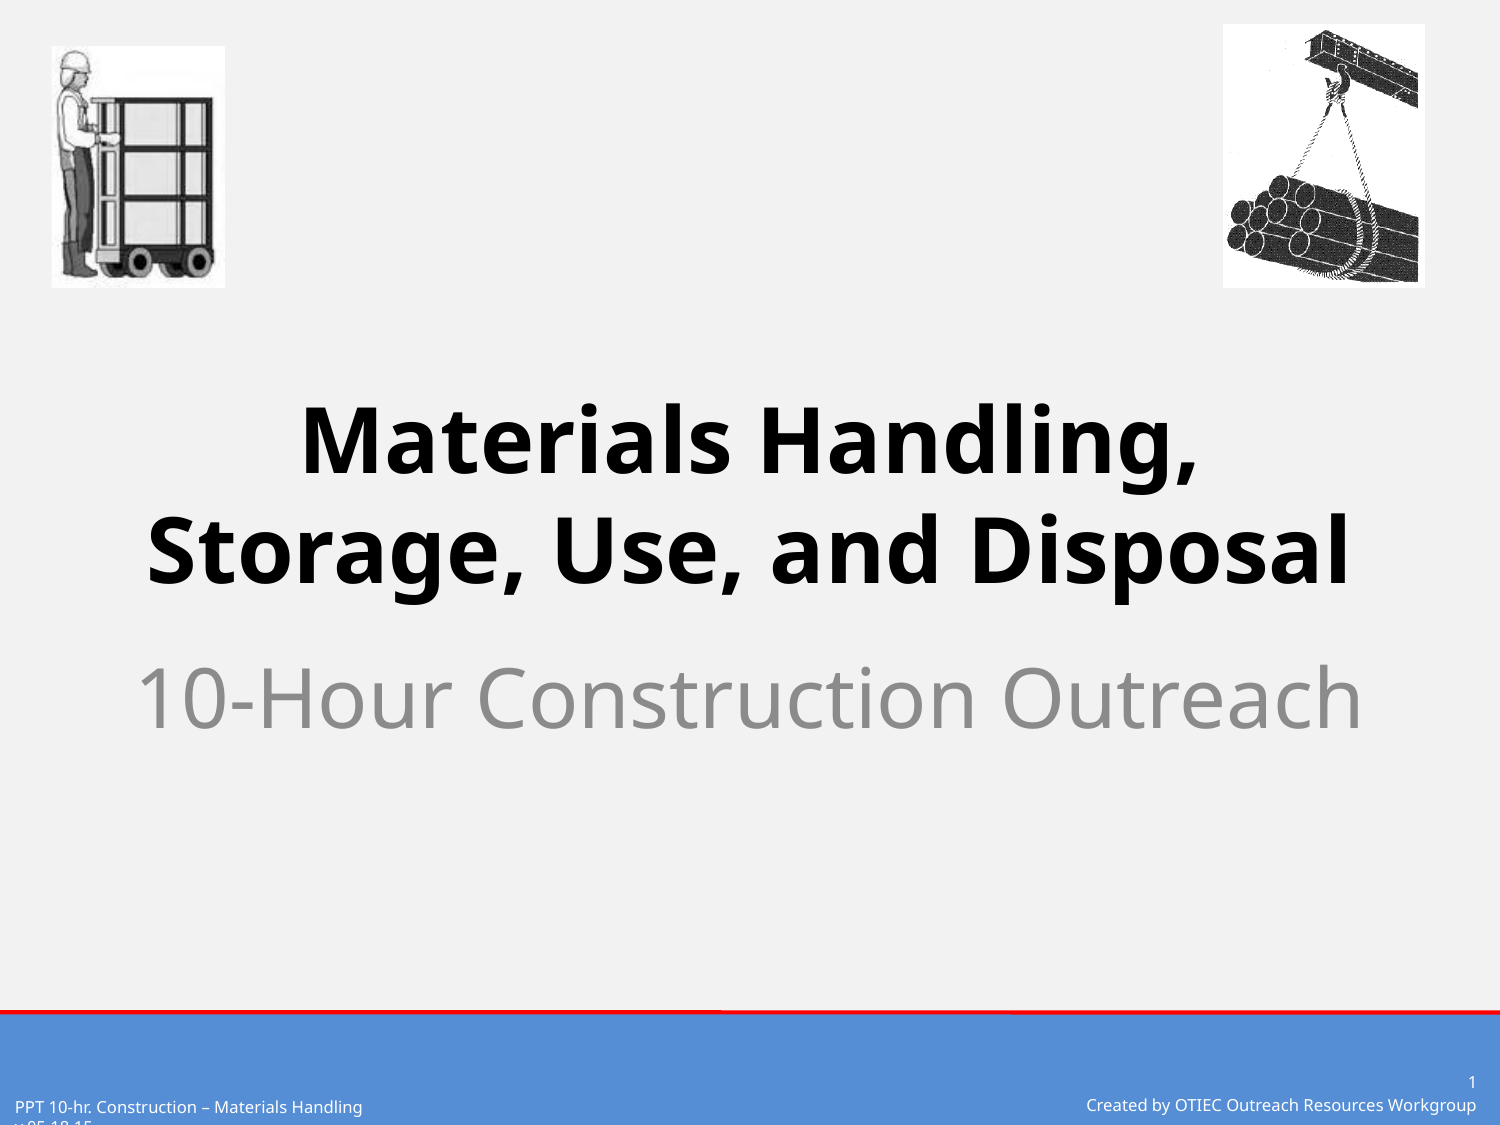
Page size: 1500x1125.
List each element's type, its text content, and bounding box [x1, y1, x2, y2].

title Materials Handling, Storage, Use, and Disposal [112, 375, 1388, 617]
subtitle 10-Hour Construction Outreach [112, 637, 1388, 925]
picture [1223, 22, 1426, 288]
picture [51, 46, 226, 288]
